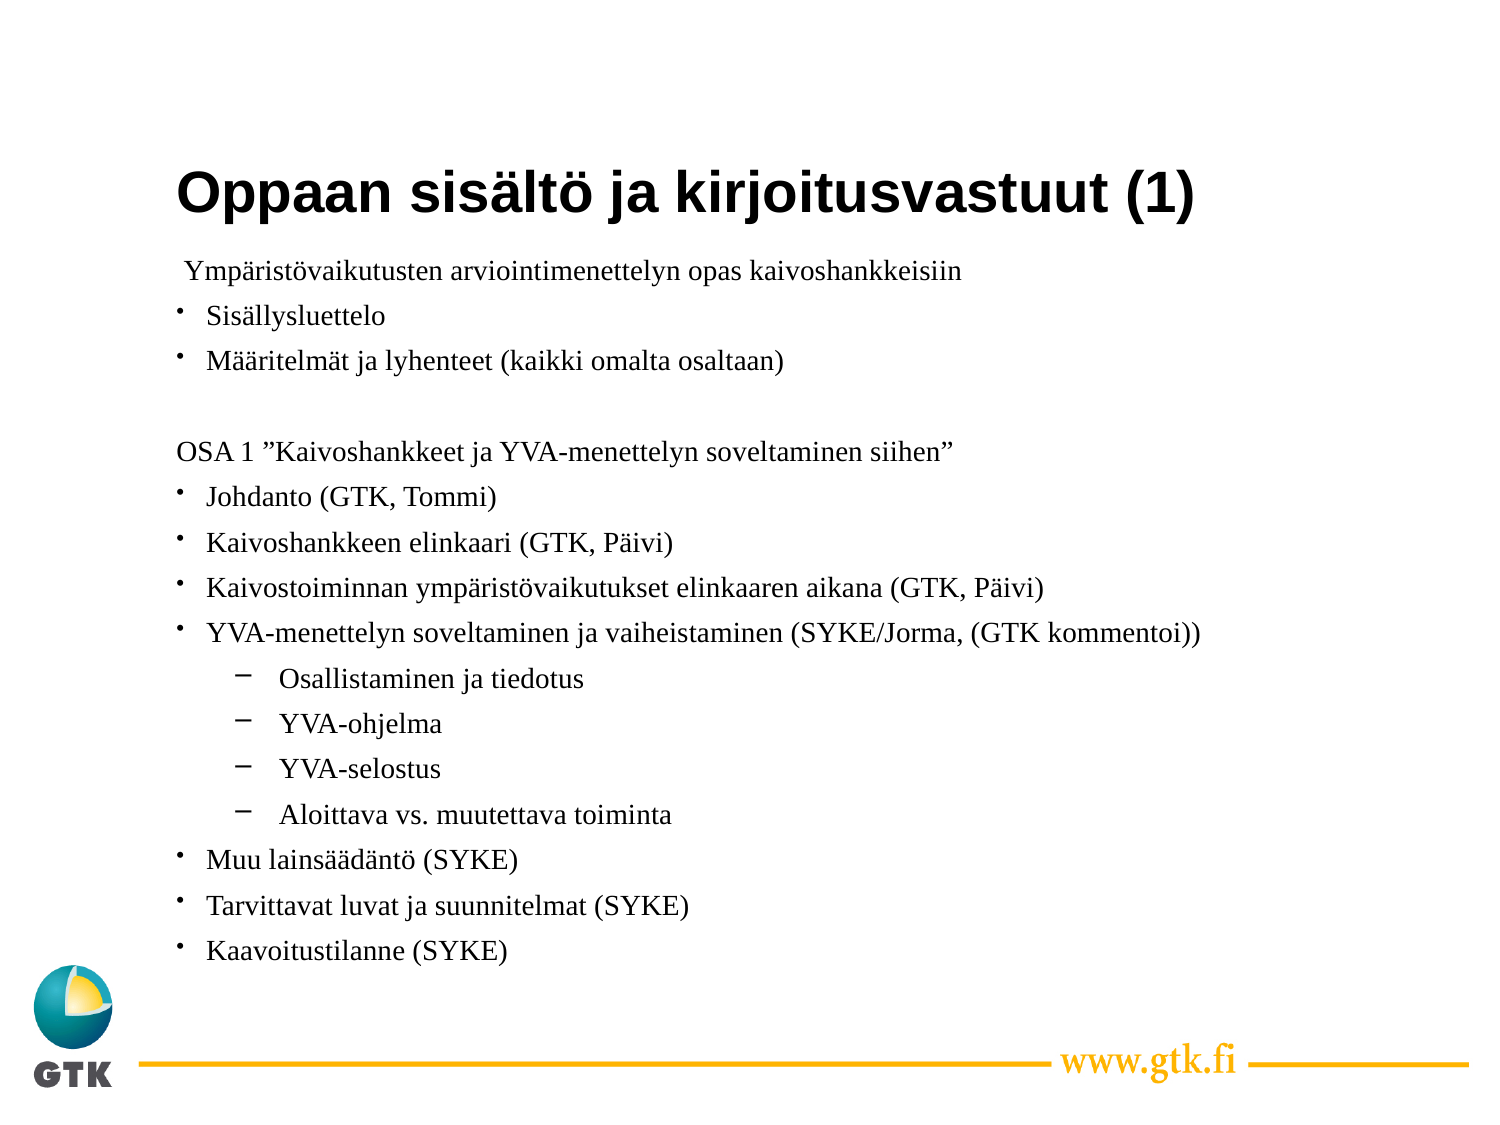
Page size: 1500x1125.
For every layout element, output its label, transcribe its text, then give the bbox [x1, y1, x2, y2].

title Oppaan sisältö ja kirjoitusvastuut (1) [161, 31, 1448, 232]
picture [28, 952, 118, 1094]
list Ympäristövaikutusten arviointimenettelyn opas kaivoshankkeisiin Sisällysluettelo Määritelmät ja lyhenteet (kaikki omalta osaltaan) OSA 1 ”Kaivoshankkeet ja YVA-menettelyn soveltaminen siihen” Johdanto (GTK, Tommi) Kaivoshankkeen elinkaari (GTK, Päivi) Kaivostoiminnan ympäristövaikutukset elinkaaren aikana (GTK, Päivi) YVA-menettelyn soveltaminen ja vaiheistaminen (SYKE/Jorma, (GTK kommentoi)) Osallistaminen ja tiedotus YVA-ohjelma YVA-selostus Aloittava vs. muutettava toiminta Muu lainsäädäntö (SYKE) Tarvittavat luvat ja suunnitelmat (SYKE) Kaavoitustilanne (SYKE) [161, 243, 1448, 1000]
picture [131, 1032, 1478, 1092]
